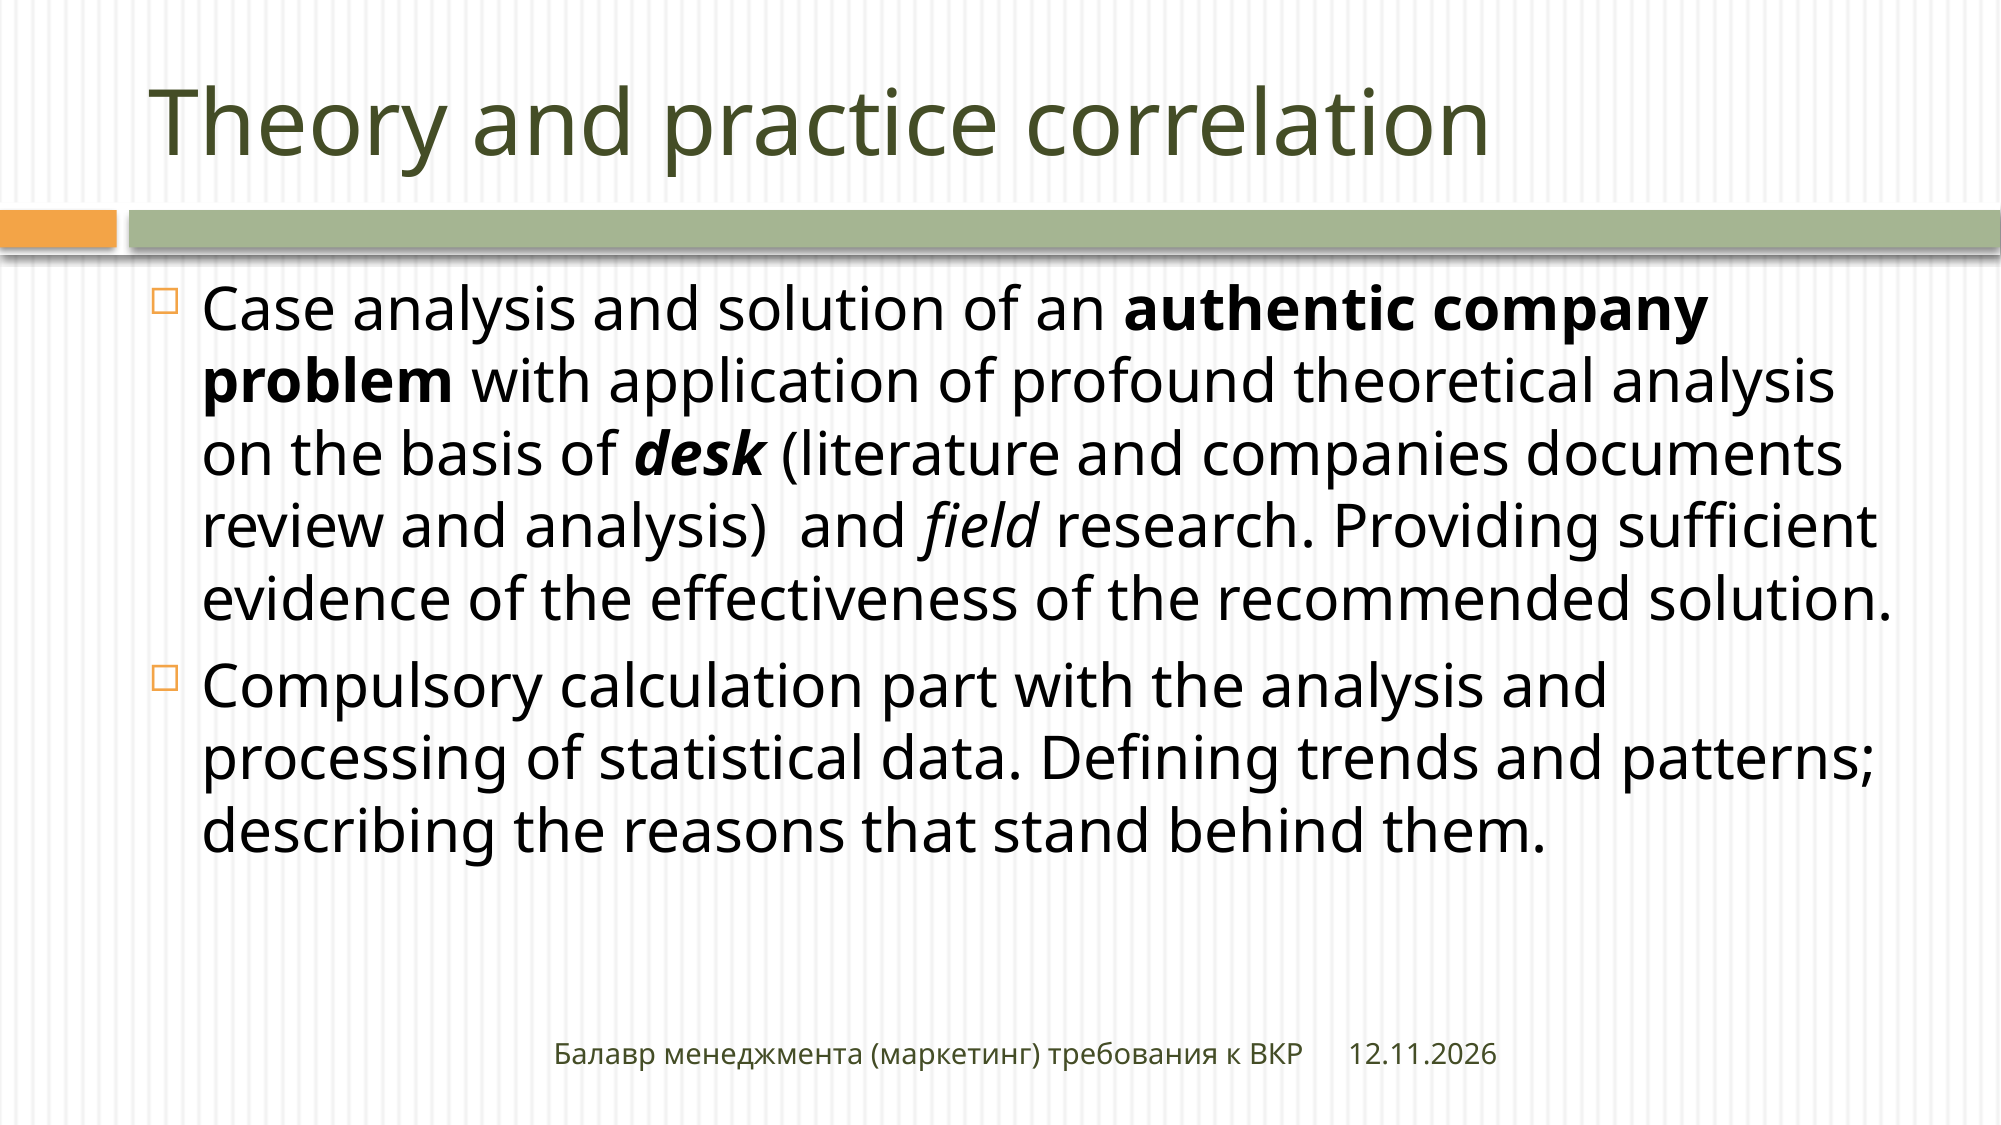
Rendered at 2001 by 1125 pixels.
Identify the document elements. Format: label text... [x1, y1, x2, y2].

title Theory and practice correlation [133, 37, 1918, 200]
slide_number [1333, 1025, 1917, 1085]
footer Балавр менеджмента (маркетинг) требования к ВКР [133, 1024, 1319, 1085]
list Case analysis and solution of an authentic company problem with application of profound theoretical analysis on the basis of desk (literature and companies documents review and analysis) and field research. Providing sufficient evidence of the effectiveness of the recommended solution. Compulsory calculation part with the analysis and processing of statistical data. Defining trends and patterns; describing the reasons that stand behind them. [133, 262, 1918, 1000]
